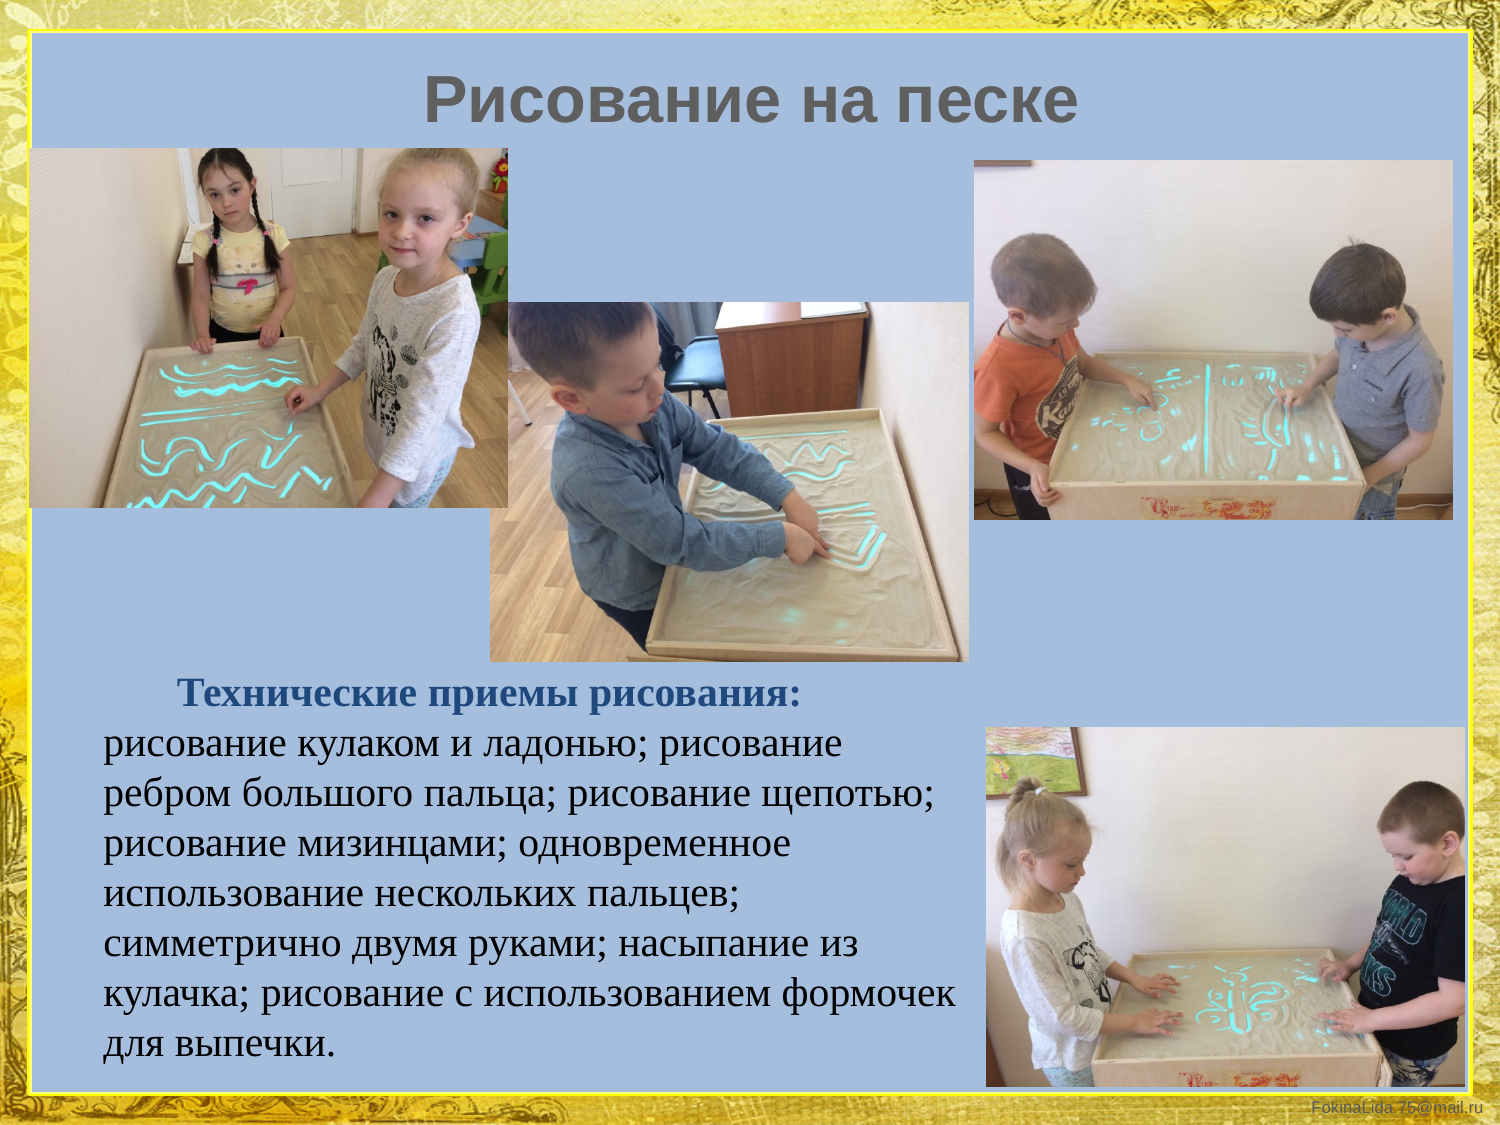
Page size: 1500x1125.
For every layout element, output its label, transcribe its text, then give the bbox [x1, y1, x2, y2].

title Рисование на песке [76, 42, 1428, 150]
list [985, 727, 1465, 1087]
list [974, 160, 1454, 521]
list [489, 302, 969, 662]
text_box Технические приемы рисования: рисование кулаком и ладонью; рисование ребром большого пальца; рисование щепотью; рисование мизинцами; одновременное использование нескольких пальцев; симметрично двумя руками; насыпание из кулачка; рисование с использованием формочек для выпечки. [88, 657, 981, 1072]
picture [0, 0, 1500, 1125]
